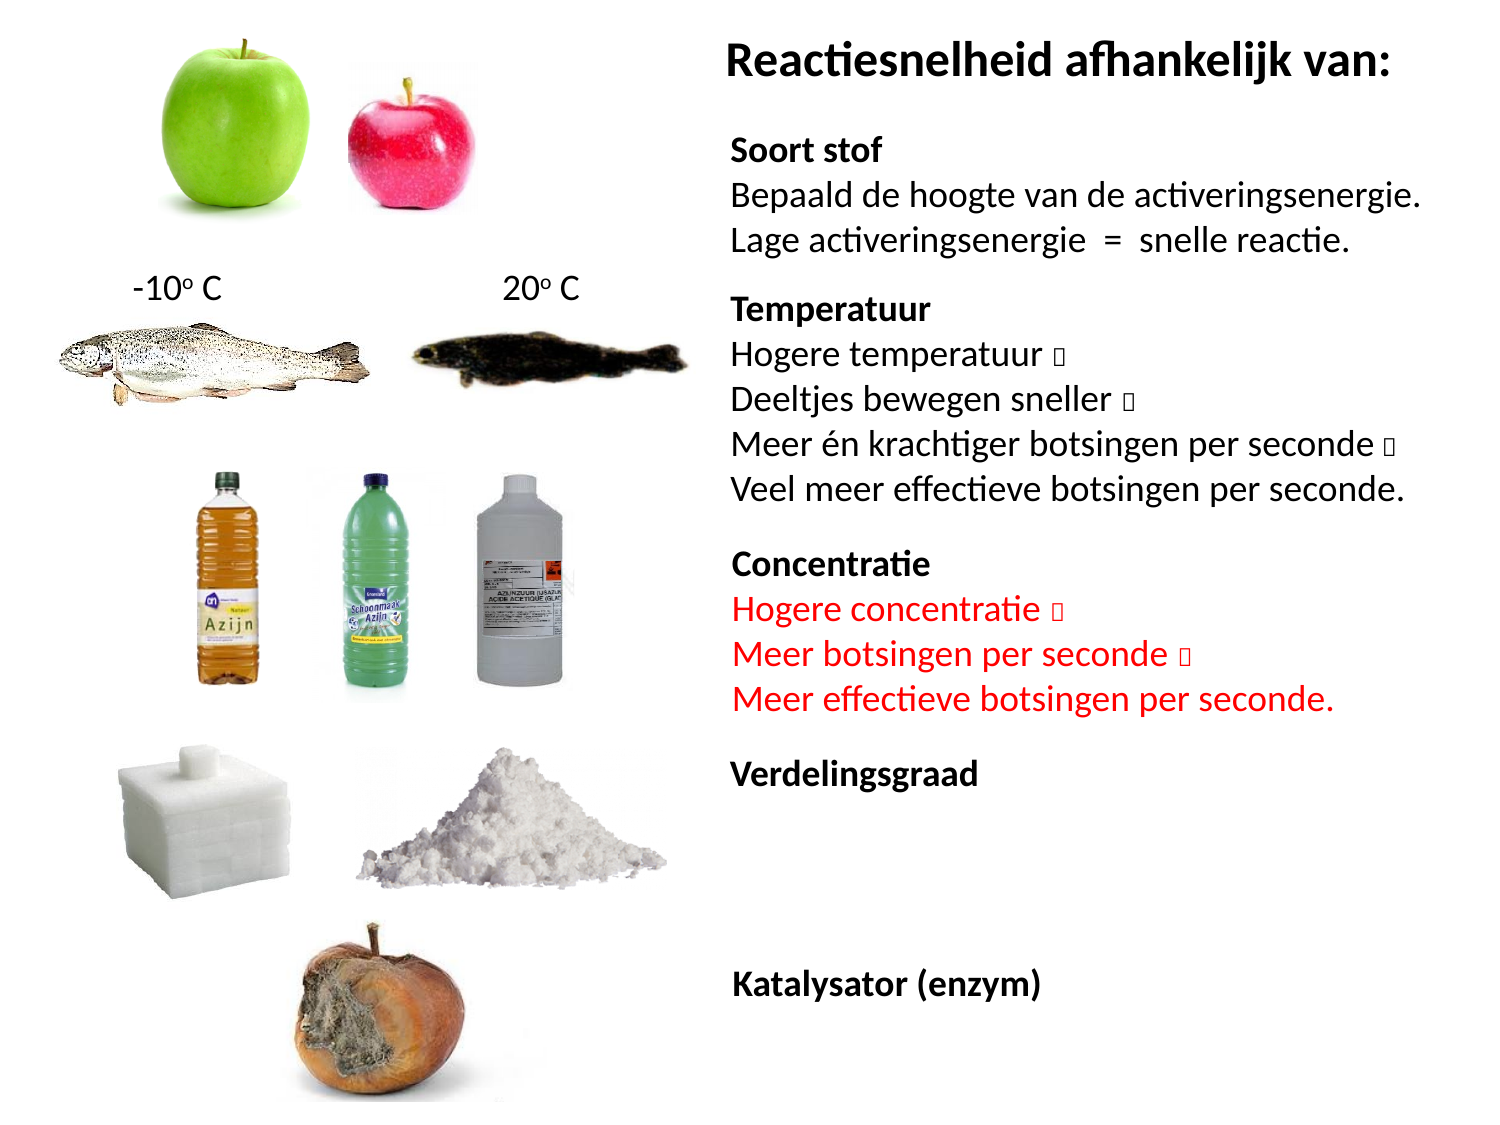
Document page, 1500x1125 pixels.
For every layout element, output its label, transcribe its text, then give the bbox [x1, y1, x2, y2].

text_box Reactiesnelheid afhankelijk van: [483, 19, 1424, 94]
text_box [158, 15, 479, 225]
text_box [116, 662, 1483, 975]
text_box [565, 117, 1500, 1059]
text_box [116, 463, 575, 661]
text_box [46, 247, 560, 466]
picture [208, 975, 547, 1102]
